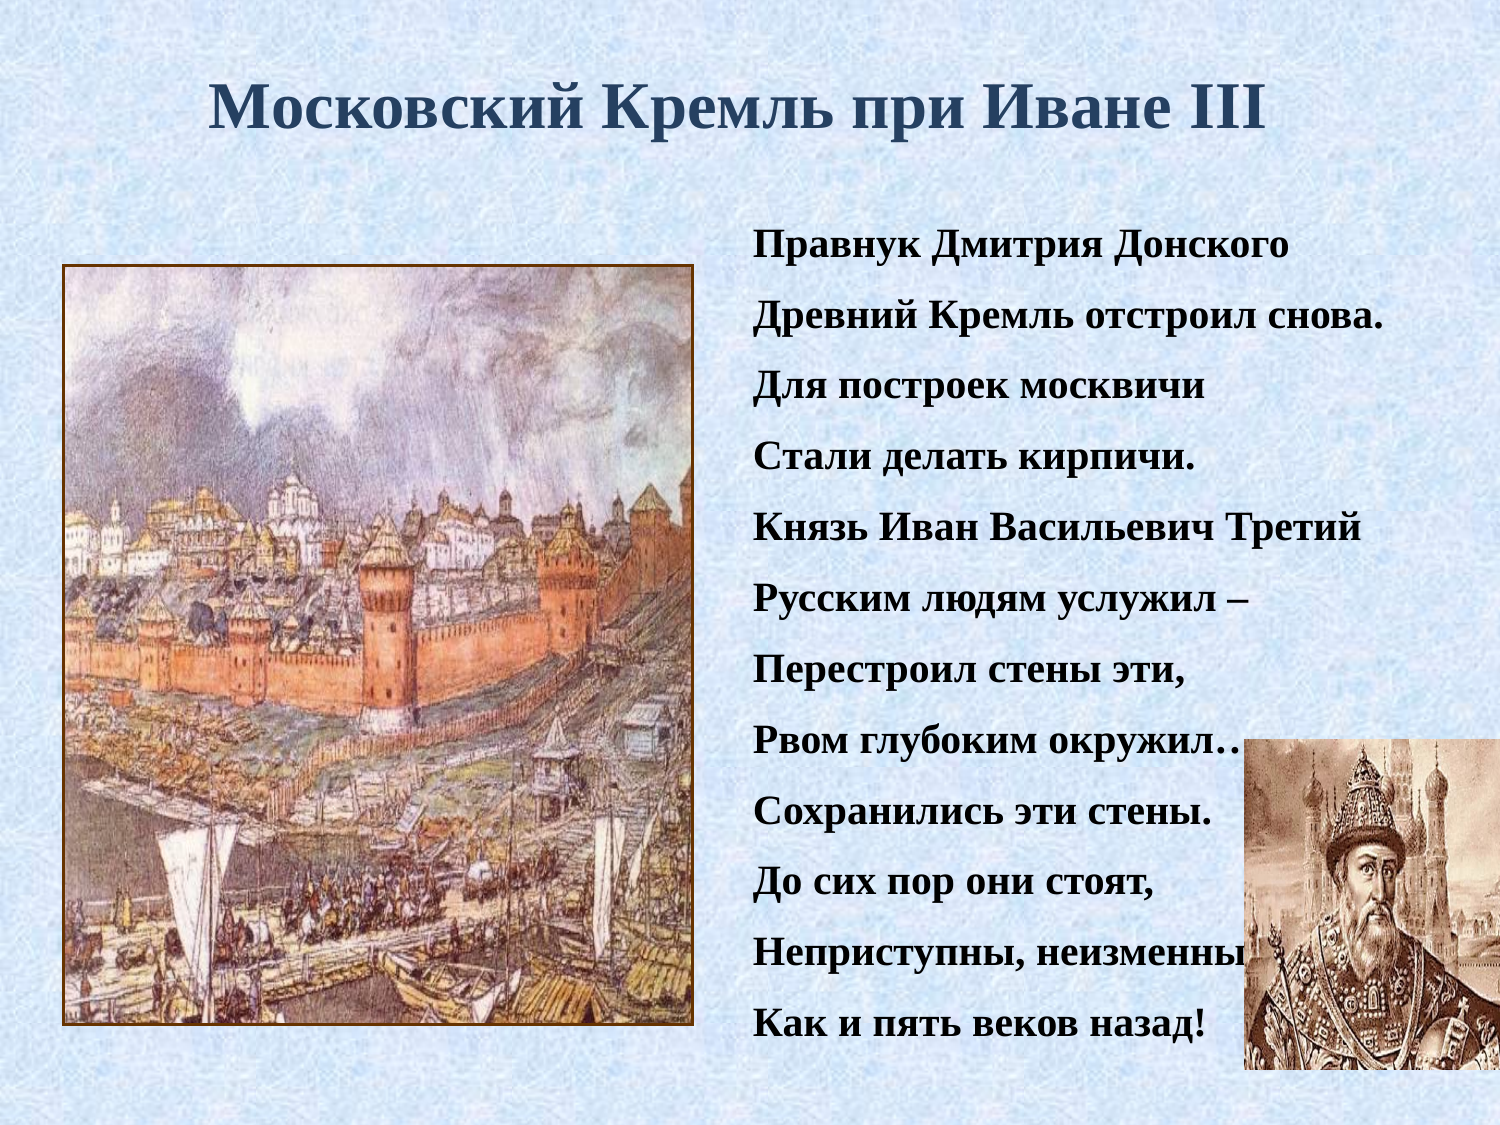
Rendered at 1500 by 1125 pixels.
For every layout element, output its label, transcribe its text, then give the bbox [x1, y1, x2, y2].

text_box Московский Кремль при Иване III [64, 54, 1412, 150]
picture [0, 0, 1500, 1125]
text_box Правнук Дмитрия Донского Древний Кремль отстроил снова. Для построек москвичи Стали делать кирпичи. Князь Иван Васильевич Третий Русским людям услужил – Перестроил стены эти, Рвом глубоким окружил… Сохранились эти стены. До сих пор они стоят, Неприступны, неизменны, Как и пять веков назад! [738, 208, 1447, 1053]
